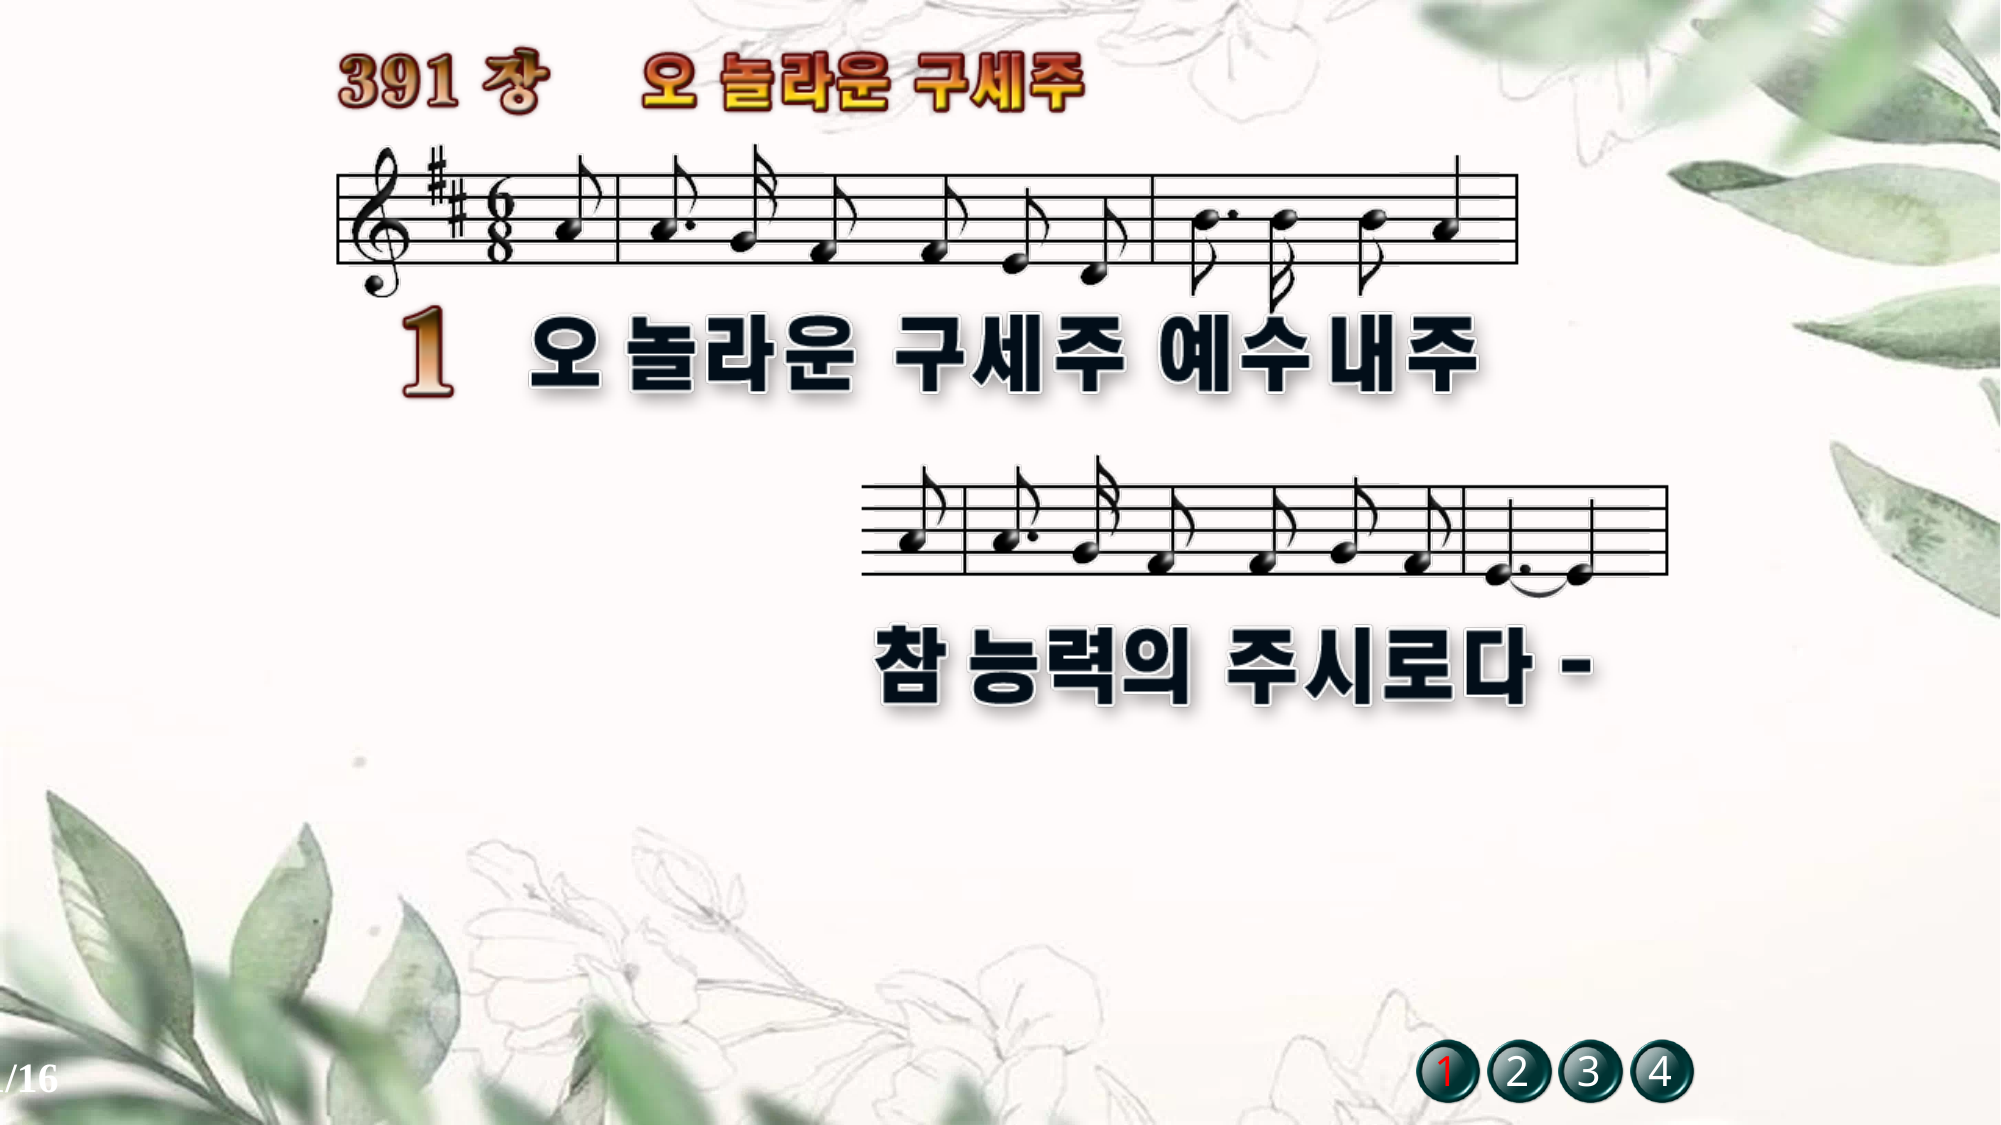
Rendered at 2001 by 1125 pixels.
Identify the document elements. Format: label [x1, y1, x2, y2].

text_box [1627, 1035, 1697, 1106]
text_box [1413, 1035, 1484, 1106]
picture [0, 0, 2001, 1125]
text_box [1555, 1035, 1626, 1106]
text_box [1484, 1035, 1555, 1106]
